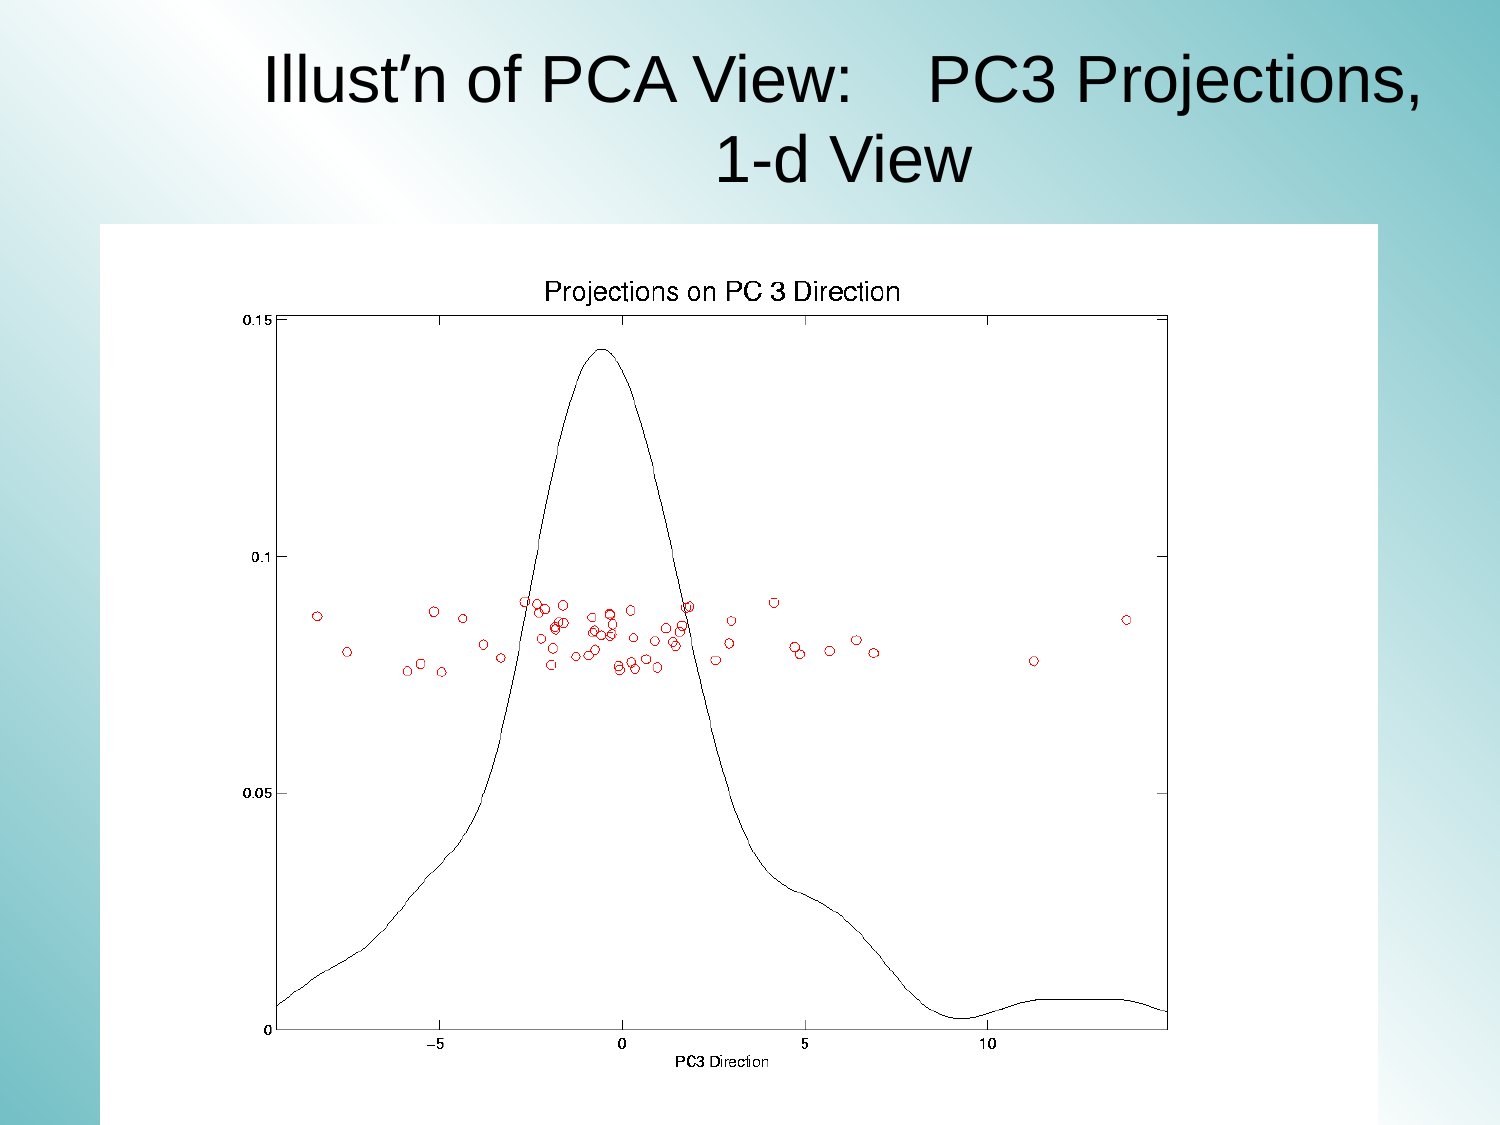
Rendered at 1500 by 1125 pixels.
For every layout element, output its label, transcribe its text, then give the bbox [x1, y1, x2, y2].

title Illust’n of PCA View: PC3 Projections, 1-d View [237, 75, 1450, 156]
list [99, 224, 1378, 1125]
